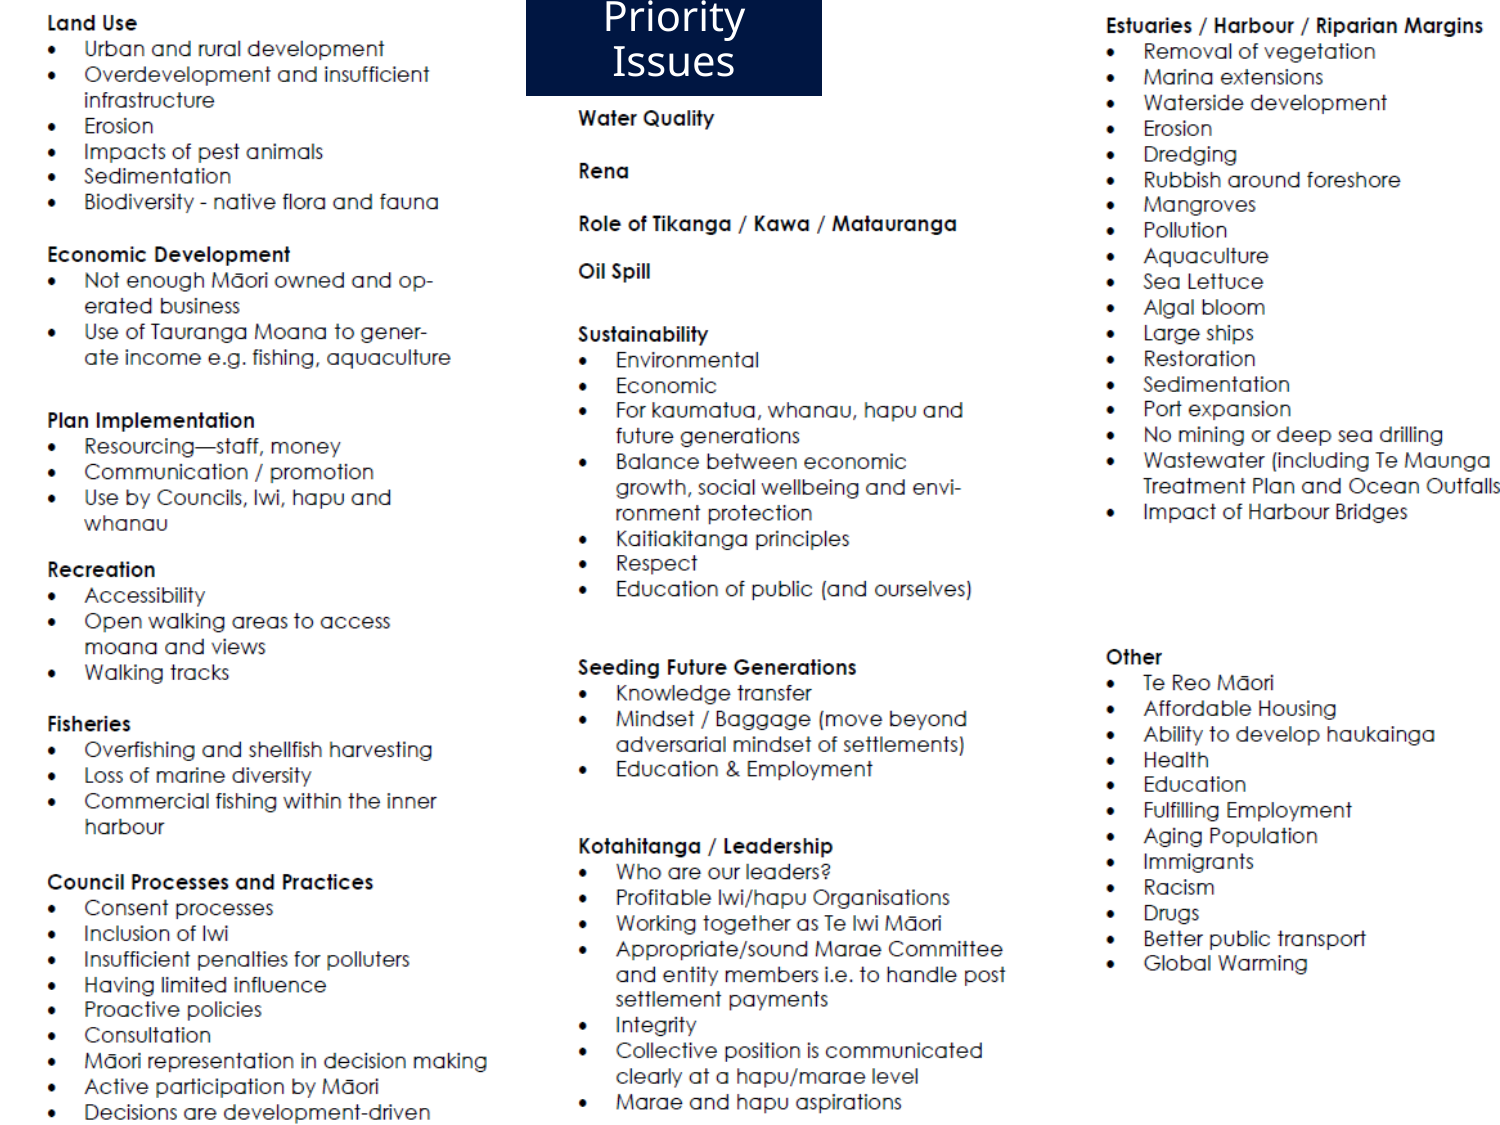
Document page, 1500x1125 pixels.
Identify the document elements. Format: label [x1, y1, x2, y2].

picture [29, 0, 1500, 1125]
text_box [525, 0, 823, 98]
